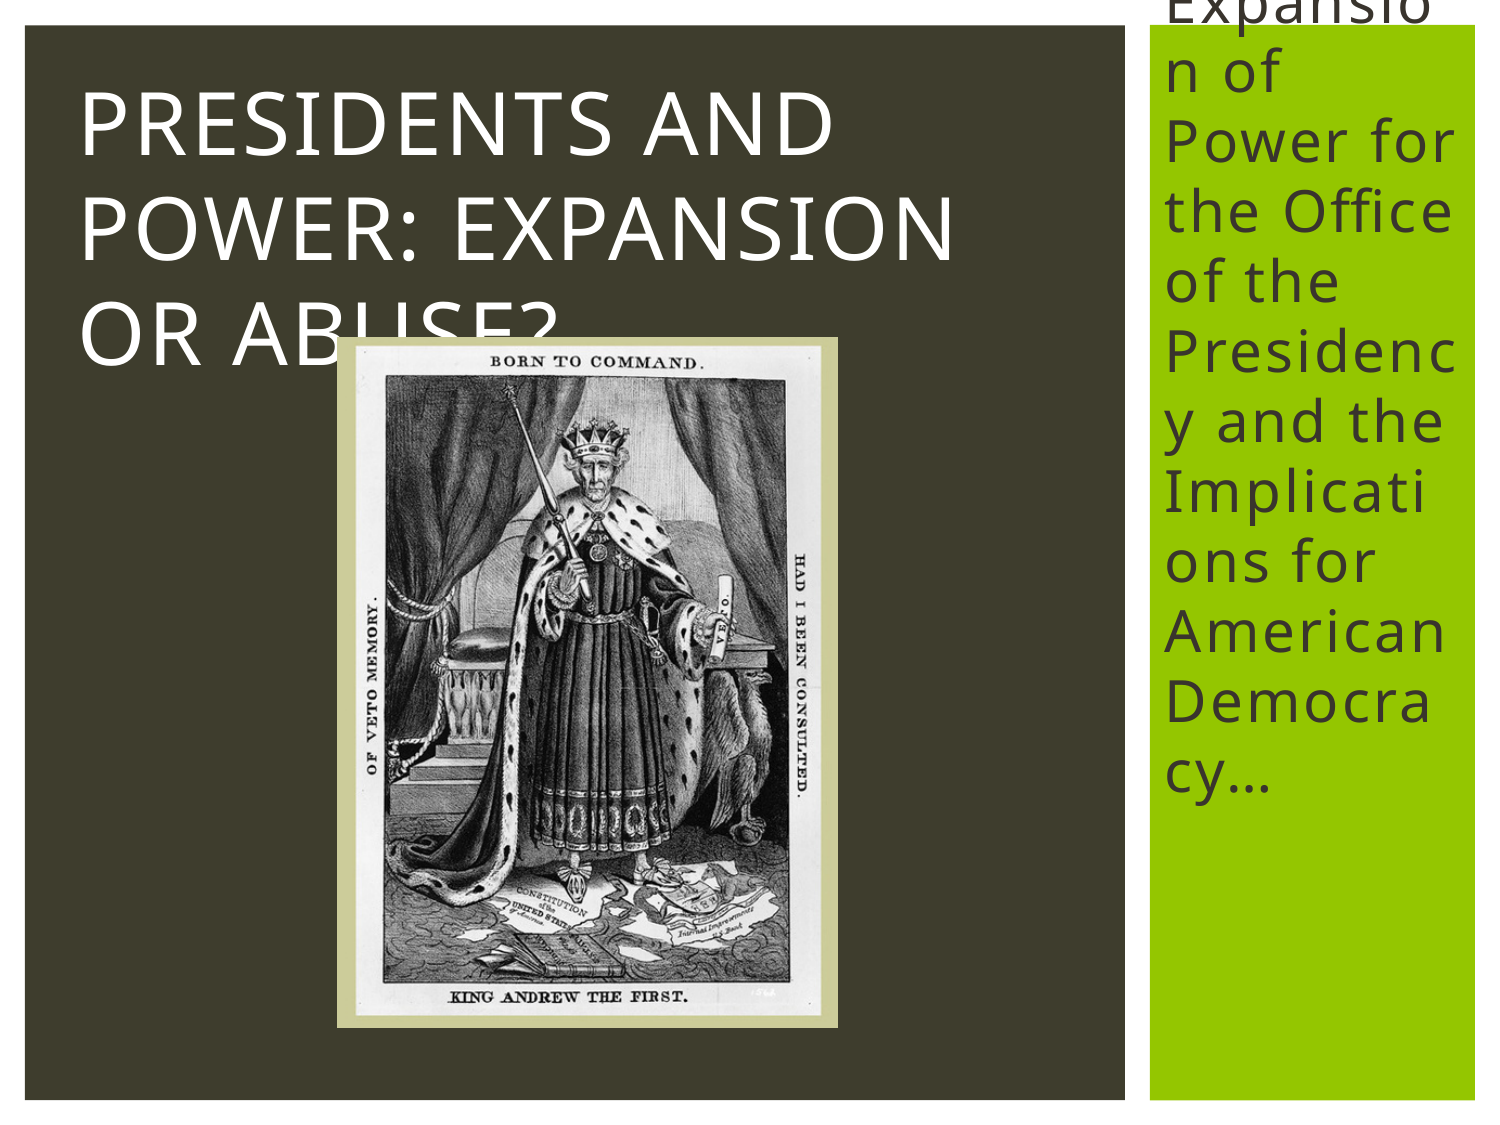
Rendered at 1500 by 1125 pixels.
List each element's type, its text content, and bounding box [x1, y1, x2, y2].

picture [337, 337, 838, 1029]
title Presidents and Power: Expansion or abuse? [62, 75, 1100, 375]
subtitle The Expansion of Power for the Office of the Presidency and the Implications for American Democracy… [1149, 62, 1475, 637]
